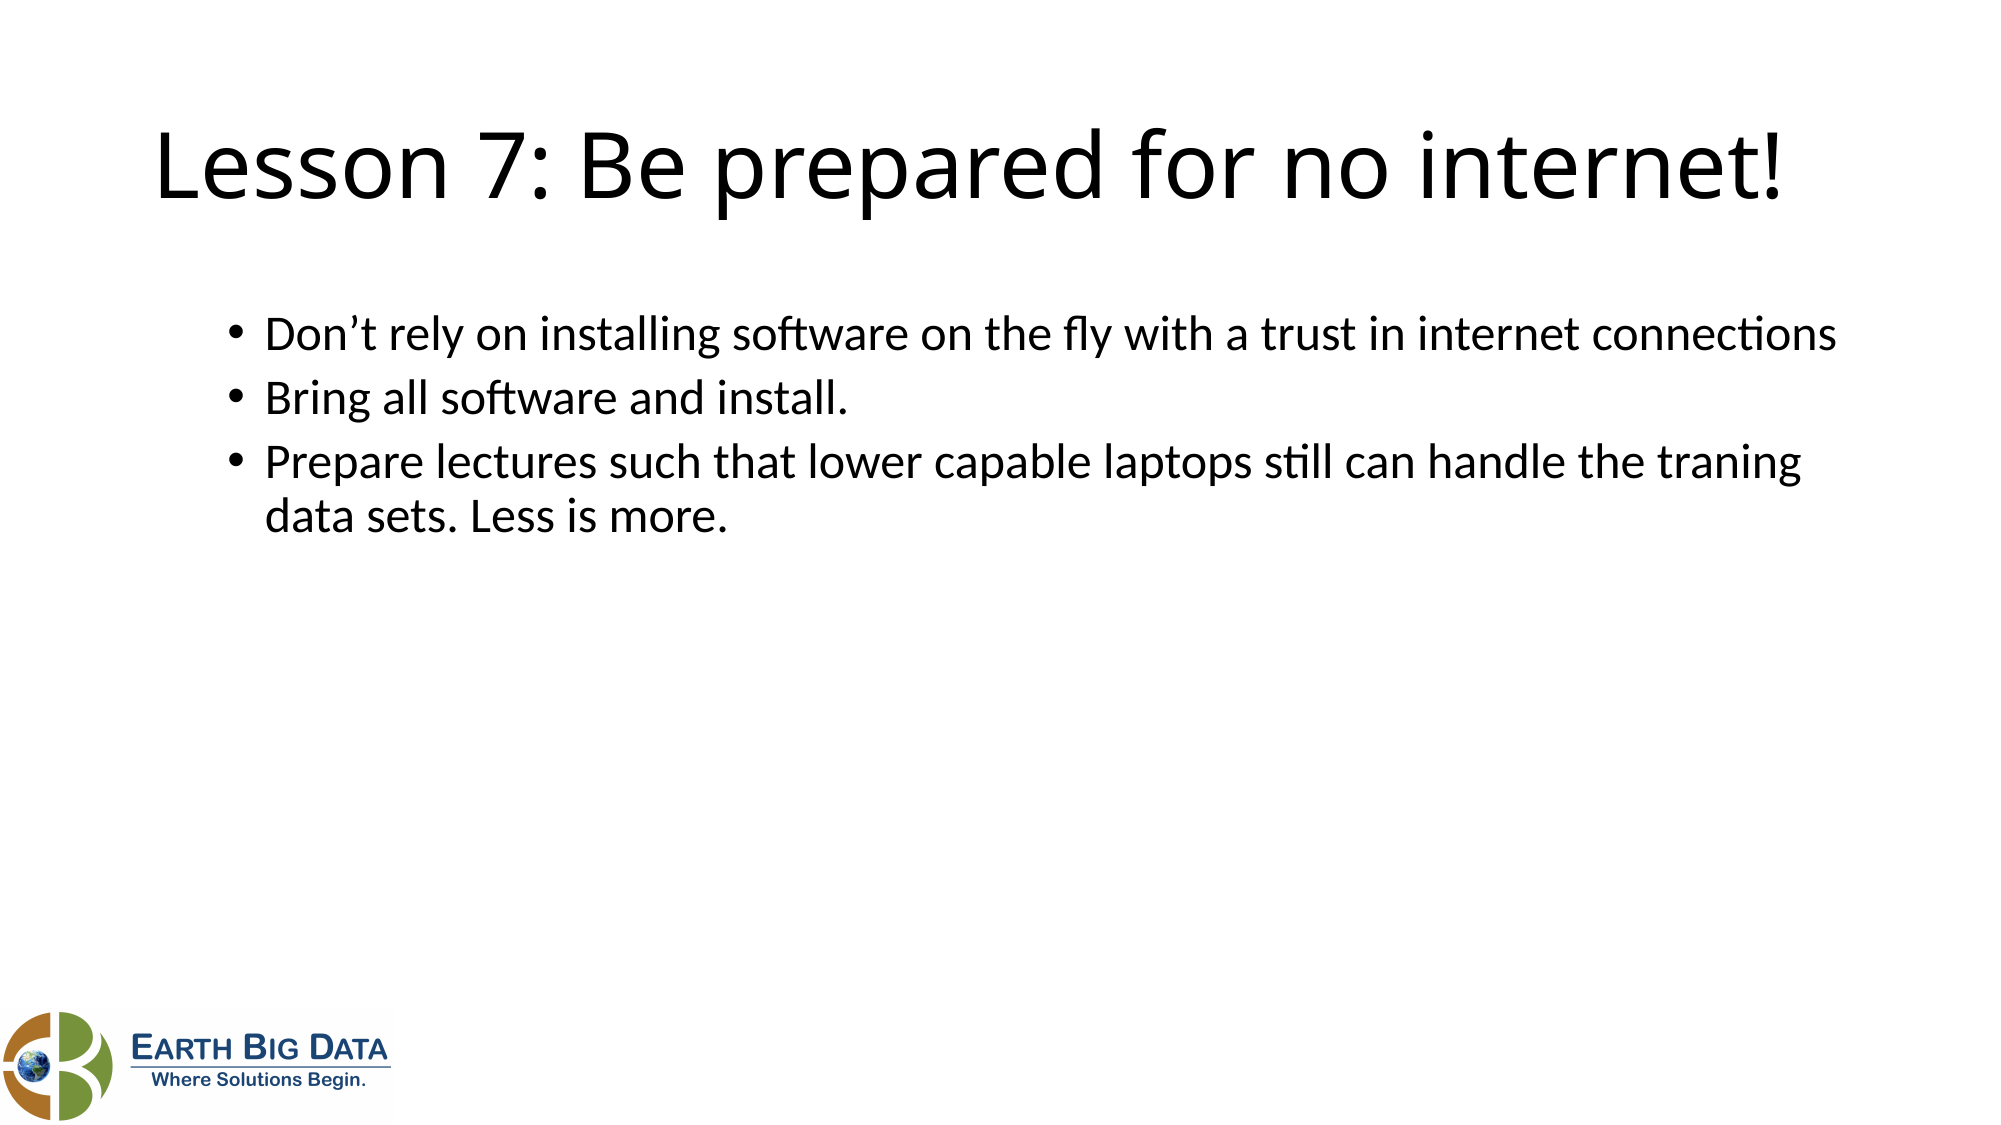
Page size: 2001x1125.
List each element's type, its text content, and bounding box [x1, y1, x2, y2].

list Don’t rely on installing software on the fly with a trust in internet connections Bring all software and install. Prepare lectures such that lower capable laptops still can handle the traning data sets. Less is more. [137, 299, 1863, 1014]
picture [0, 1007, 394, 1125]
title Lesson 7: Be prepared for no internet! [137, 59, 1863, 278]
